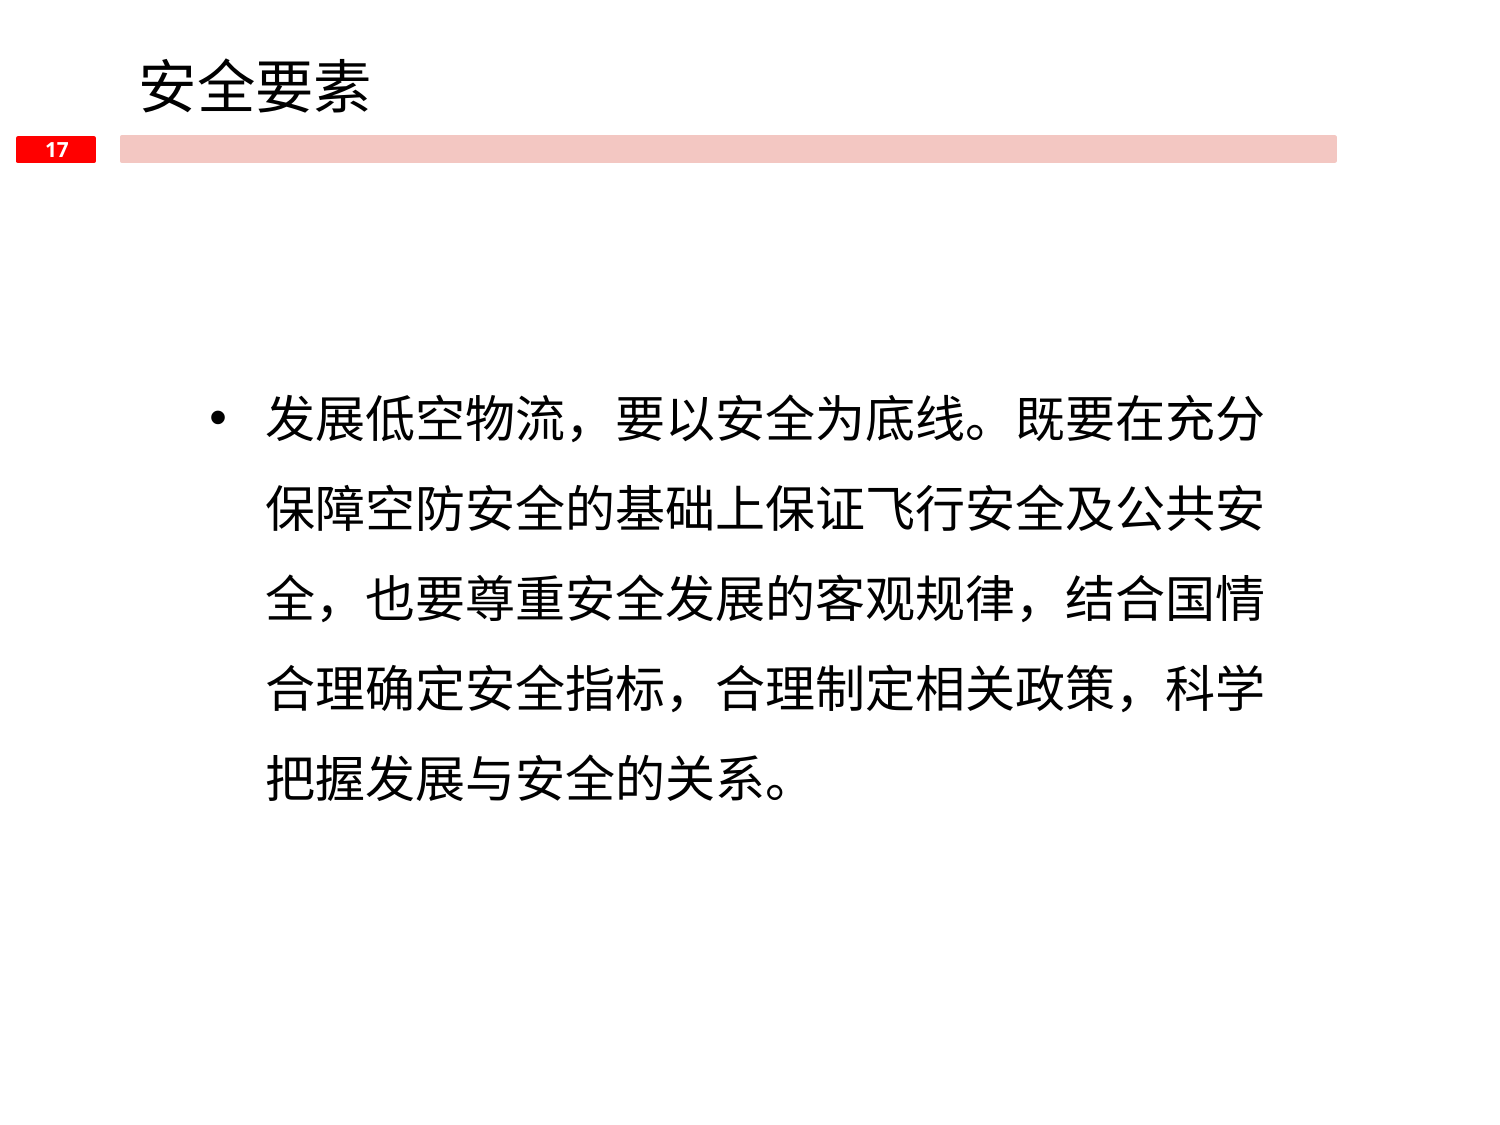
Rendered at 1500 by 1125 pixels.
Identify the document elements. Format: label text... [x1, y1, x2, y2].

text_box [17, 129, 97, 189]
text_box 发展低空物流，要以安全为底线。既要在充分保障空防安全的基础上保证飞行安全及公共安全，也要尊重安全发展的客观规律，结合国情合理确定安全指标，合理制定相关政策，科学把握发展与安全的关系。 [194, 349, 1318, 815]
text_box 安全要素 [124, 42, 387, 128]
